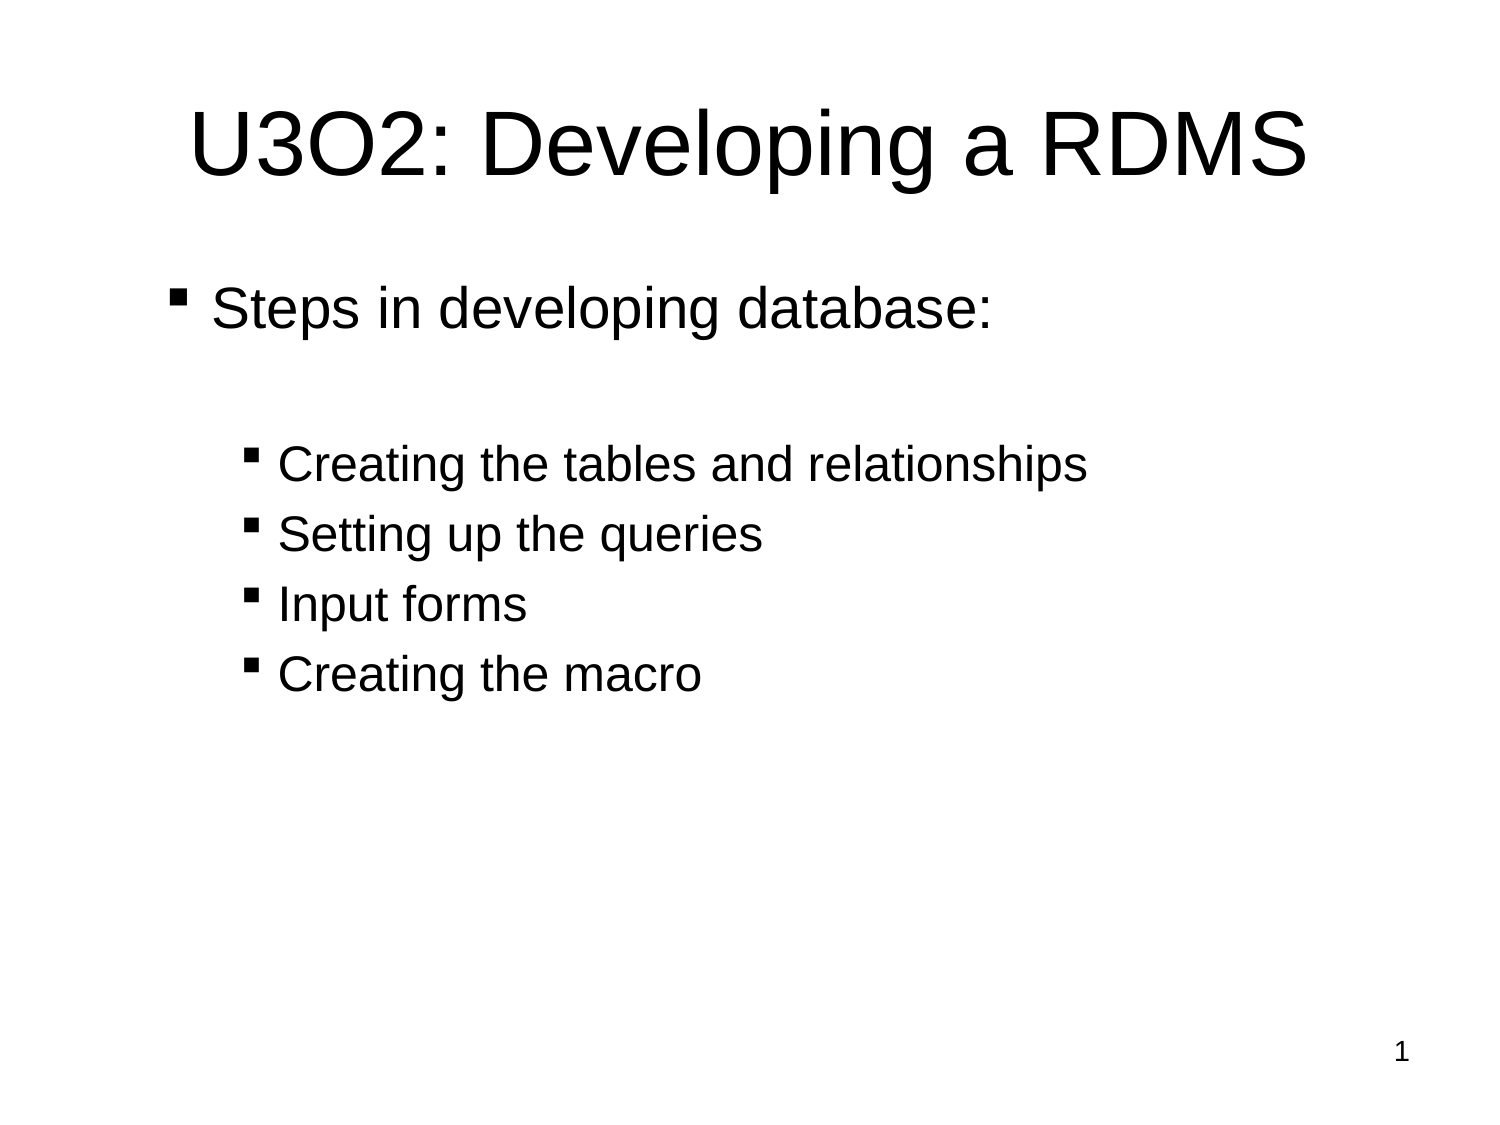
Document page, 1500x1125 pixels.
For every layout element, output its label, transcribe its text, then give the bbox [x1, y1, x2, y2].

slide_number 1 [1074, 1024, 1426, 1103]
list Steps in developing database: Creating the tables and relationships Setting up the queries Input forms Creating the macro [74, 262, 1426, 1006]
title U3O2: Developing a RDMS [74, 44, 1426, 233]
